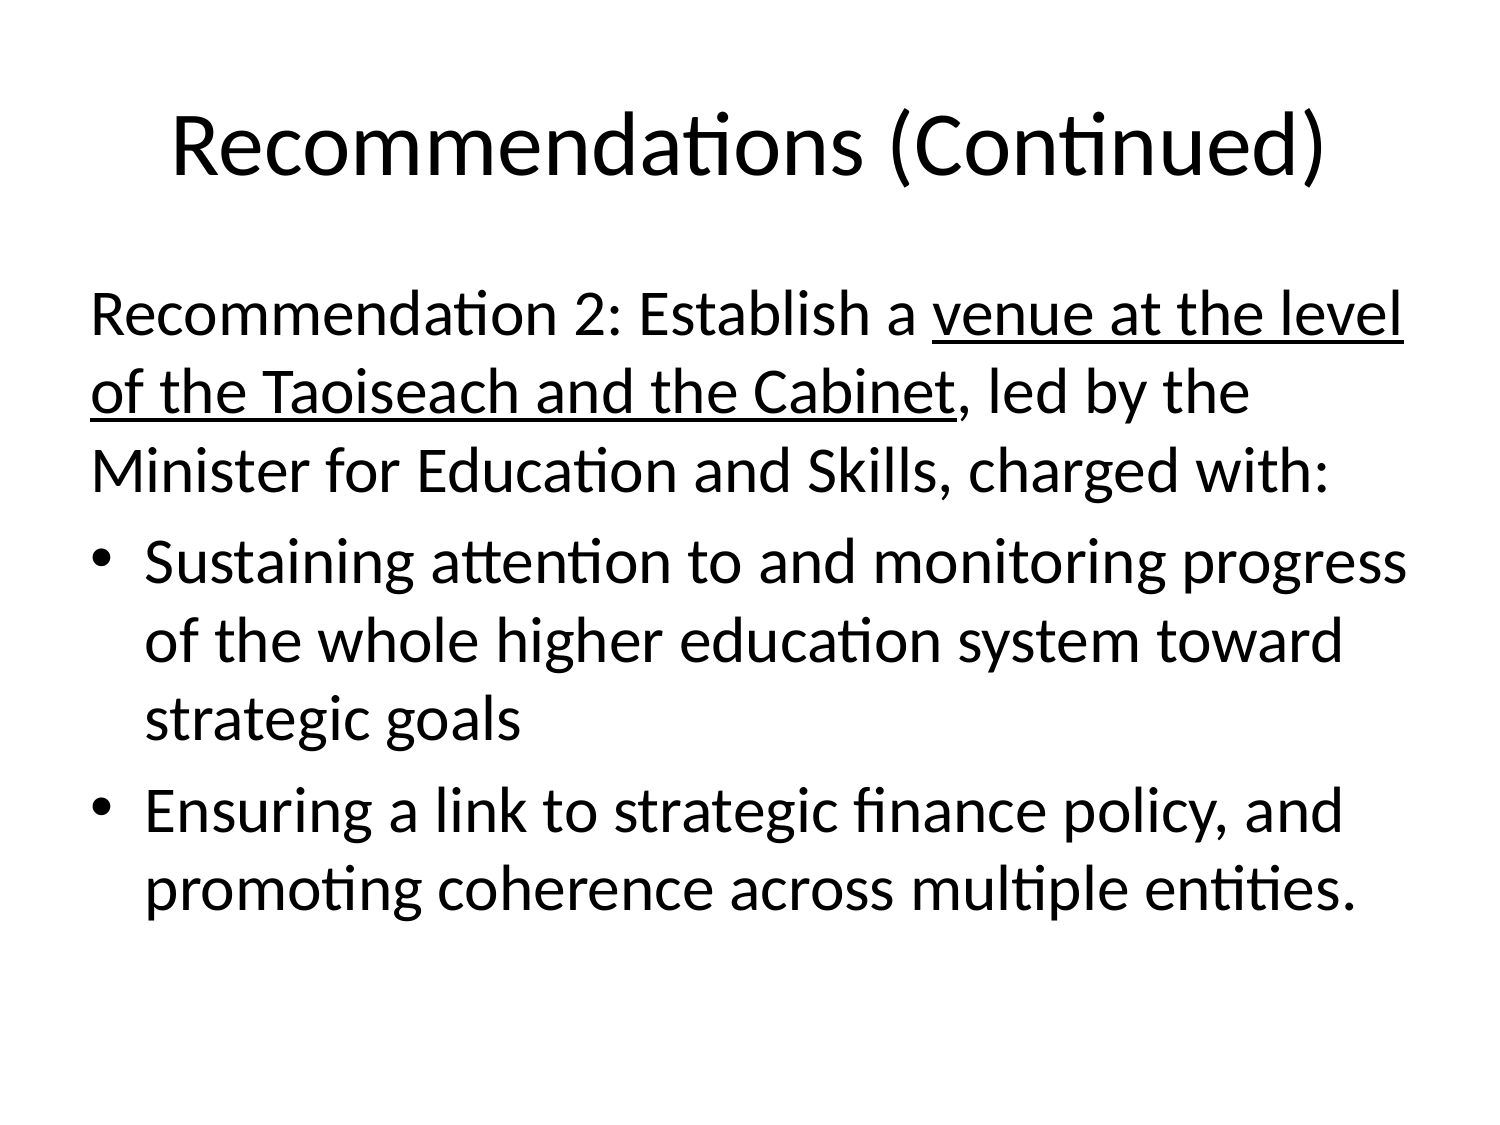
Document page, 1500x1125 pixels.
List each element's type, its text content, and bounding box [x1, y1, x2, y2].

list Recommendation 2: Establish a venue at the level of the Taoiseach and the Cabinet, led by the Minister for Education and Skills, charged with: Sustaining attention to and monitoring progress of the whole higher education system toward strategic goals Ensuring a link to strategic finance policy, and promoting coherence across multiple entities. [75, 262, 1425, 1005]
title Recommendations (Continued) [75, 45, 1425, 233]
